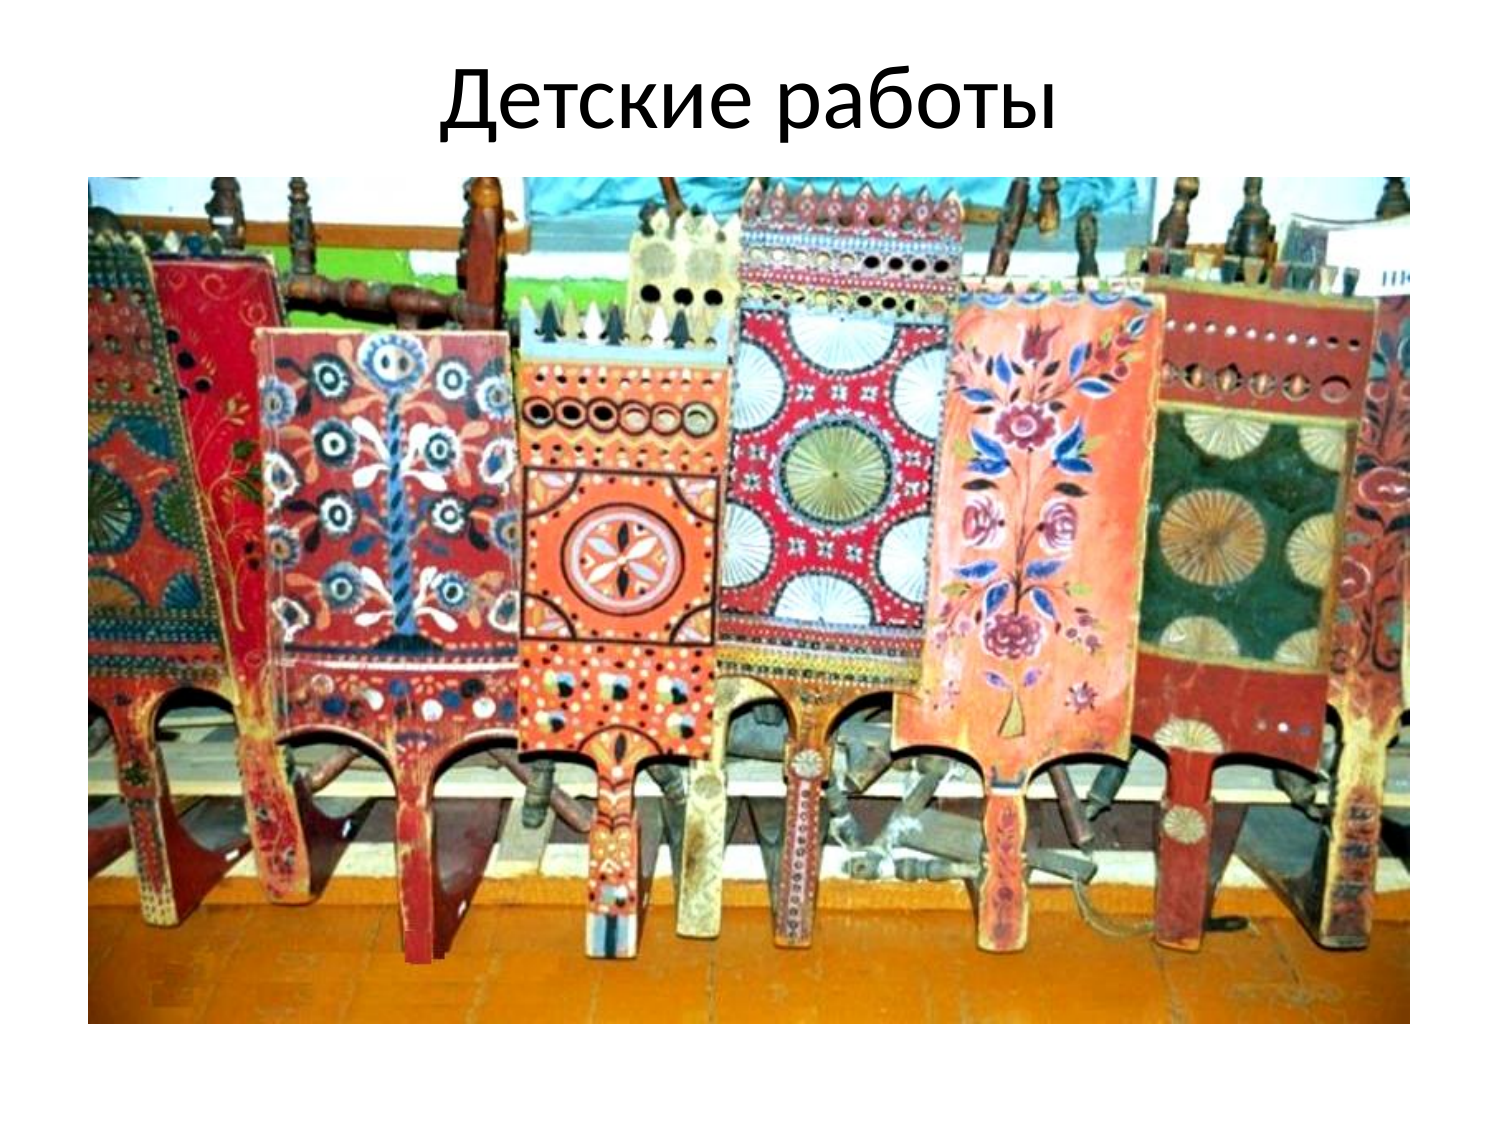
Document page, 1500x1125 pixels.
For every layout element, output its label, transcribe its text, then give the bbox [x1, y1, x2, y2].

title Детские работы [75, 0, 1425, 185]
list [88, 177, 1410, 1024]
